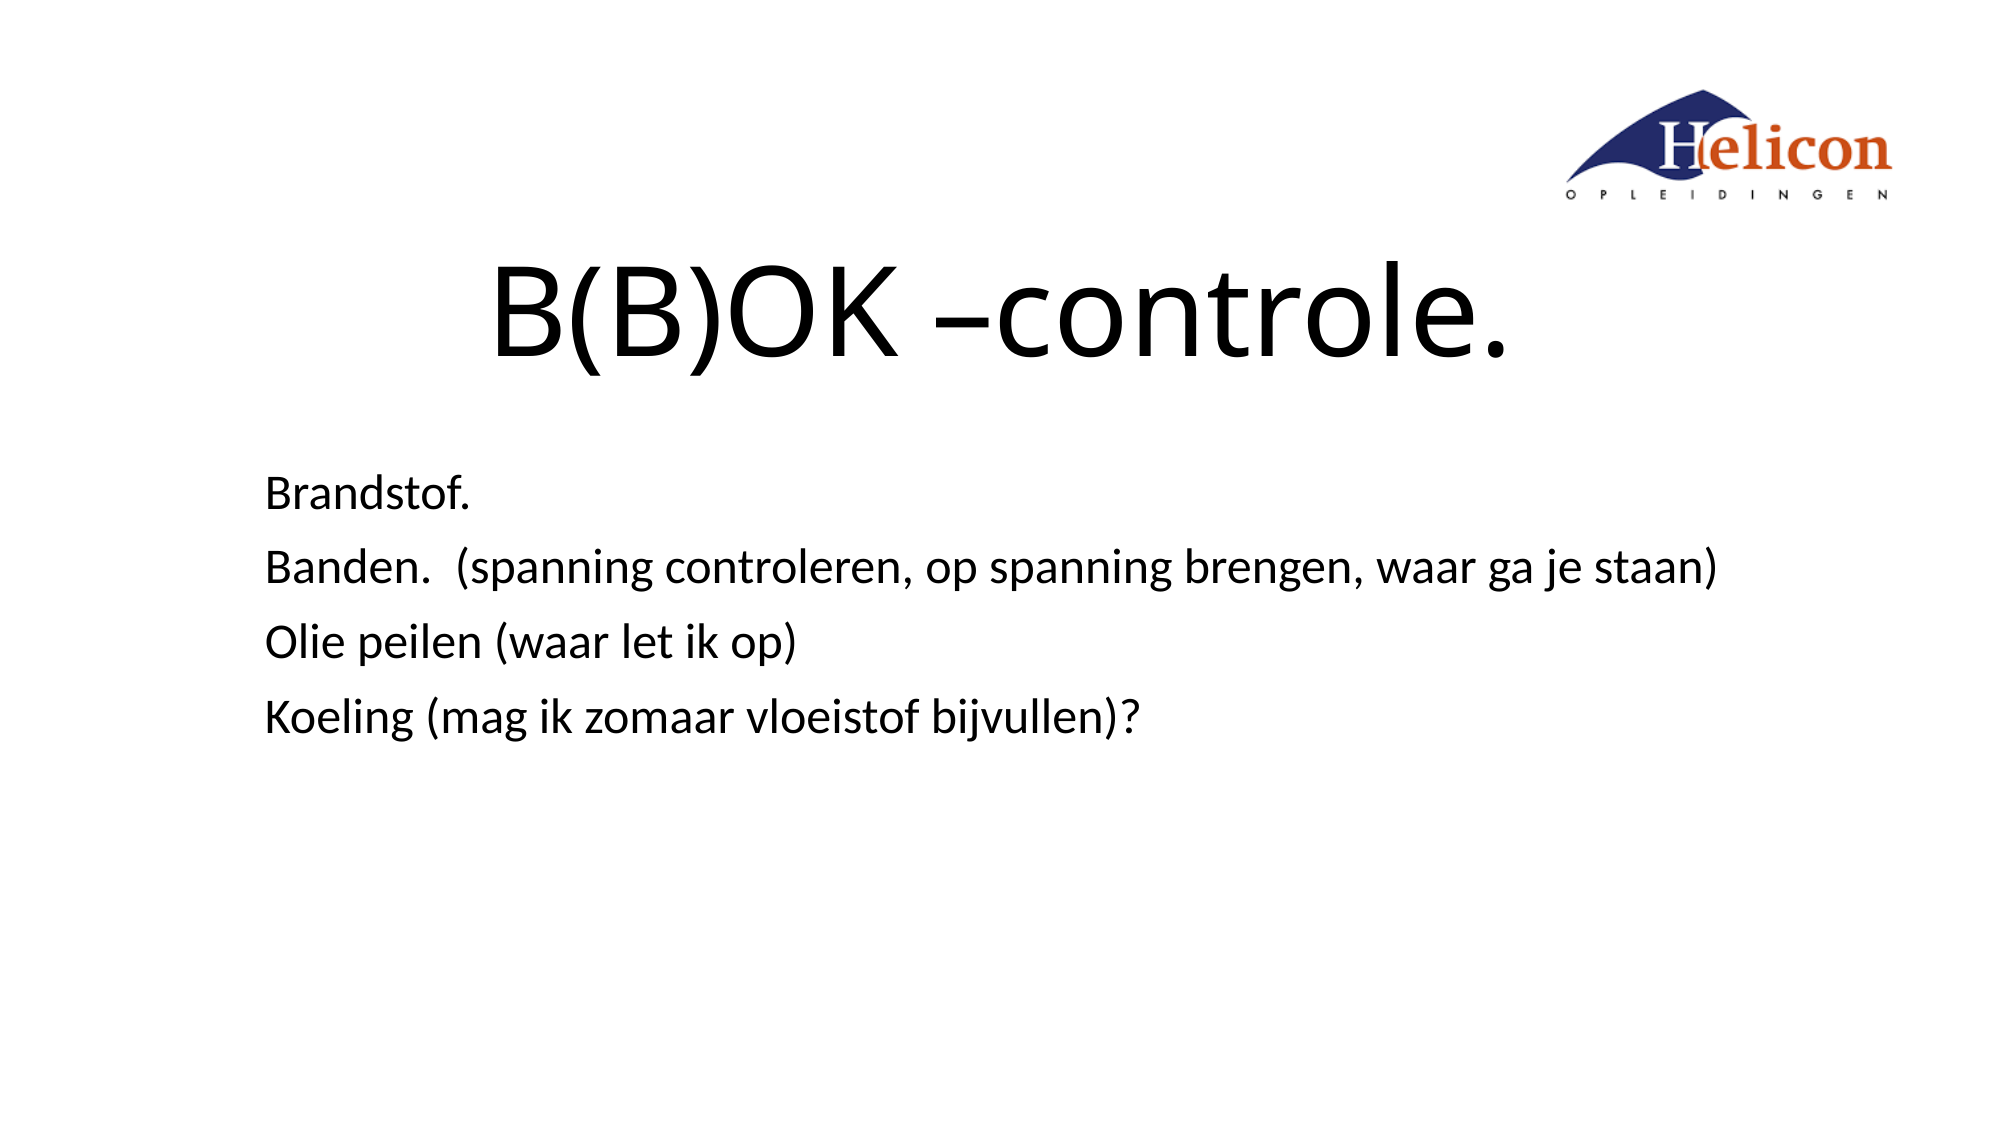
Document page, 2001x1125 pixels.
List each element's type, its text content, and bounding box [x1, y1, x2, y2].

title B(B)OK –controle. [249, 103, 1750, 391]
picture [1535, 35, 1932, 258]
subtitle Brandstof. Banden. (spanning controleren, op spanning brengen, waar ga je staan) Olie peilen (waar let ik op) Koeling (mag ik zomaar vloeistof bijvullen)? [249, 458, 1750, 867]
